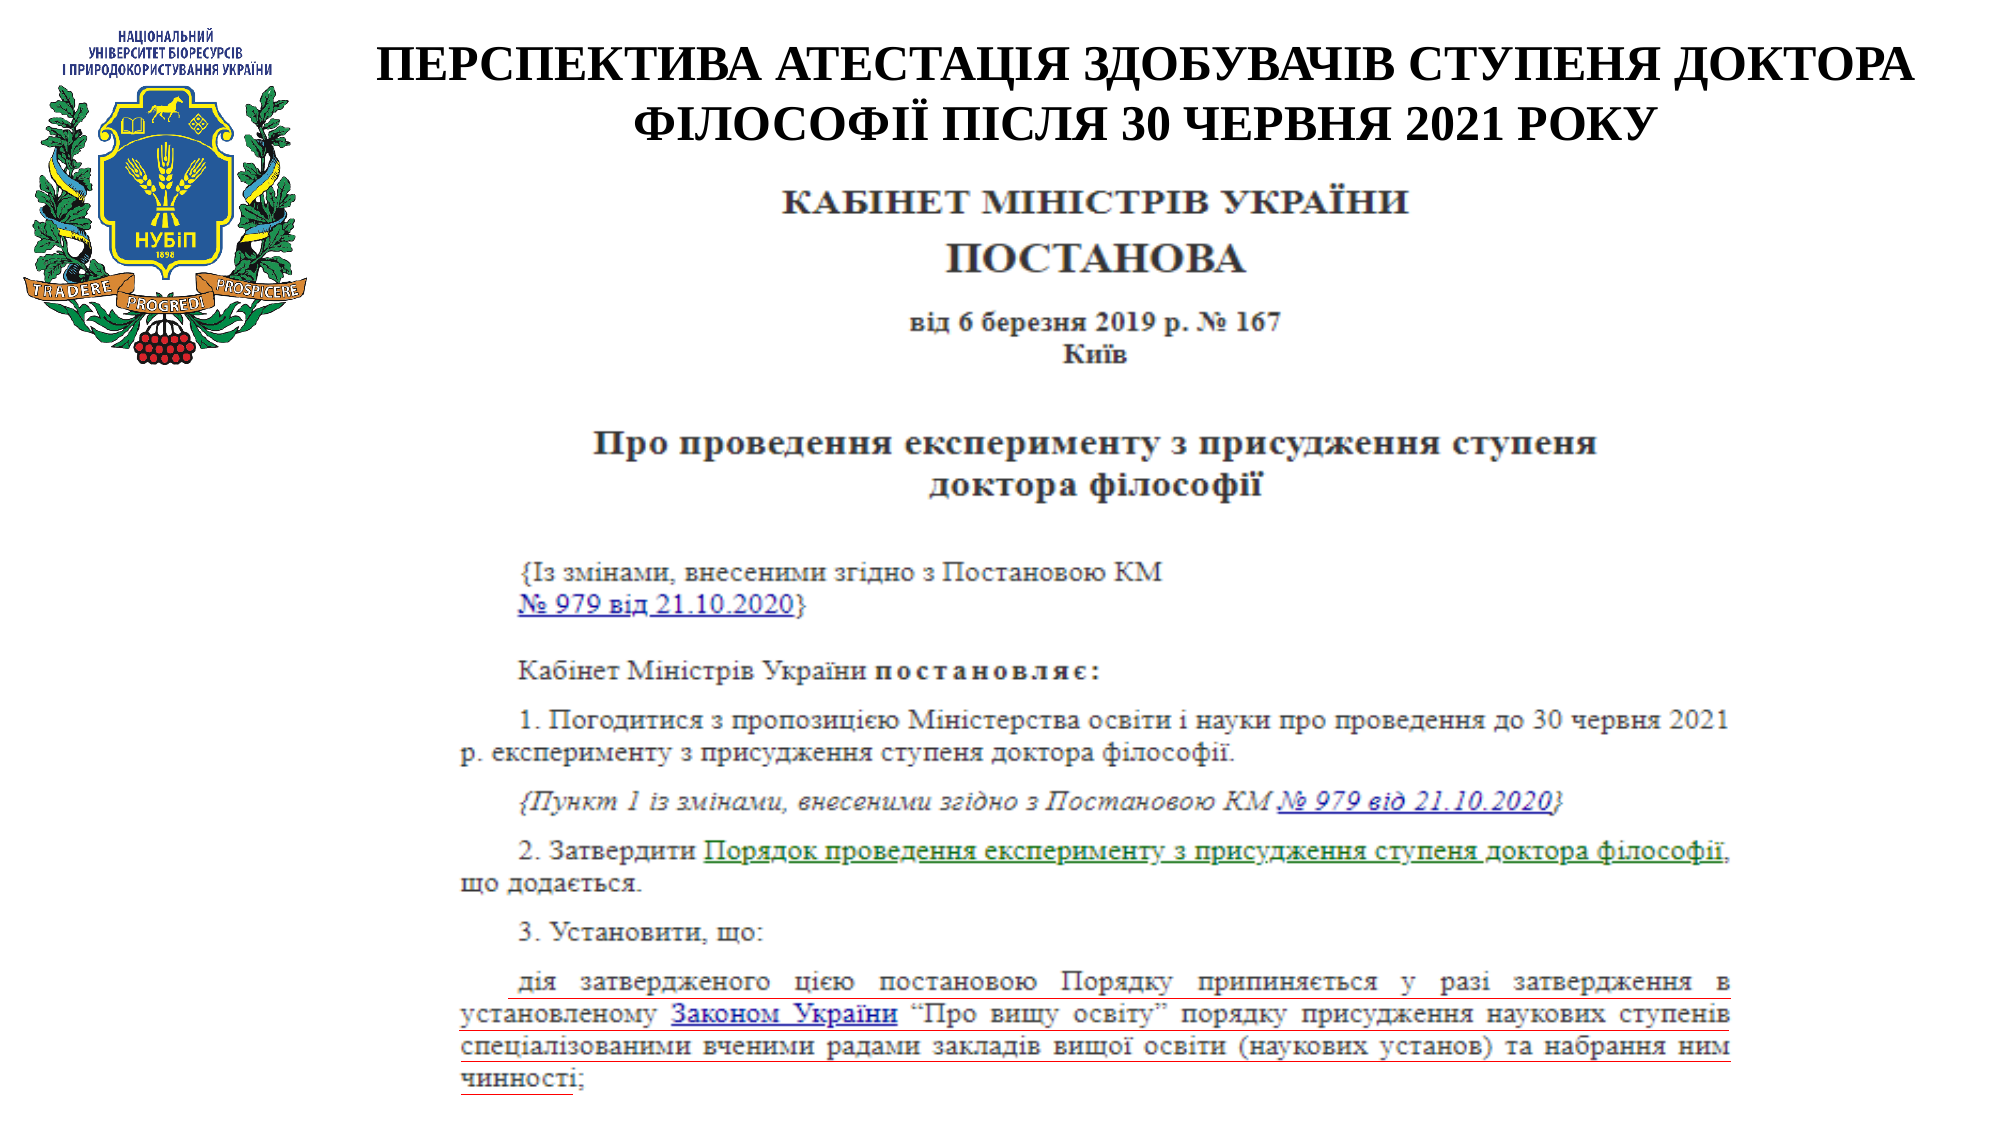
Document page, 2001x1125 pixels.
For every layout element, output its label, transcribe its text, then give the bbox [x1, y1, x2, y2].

picture [23, 28, 1899, 1095]
text_box ПЕРСПЕКТИВА АТЕСТАЦІЯ ЗДОБУВАЧІВ СТУПЕНЯ ДОКТОРА ФІЛОСОФІЇ ПІСЛЯ 30 ЧЕРВНЯ 2021 РОКУ [353, 23, 1939, 158]
